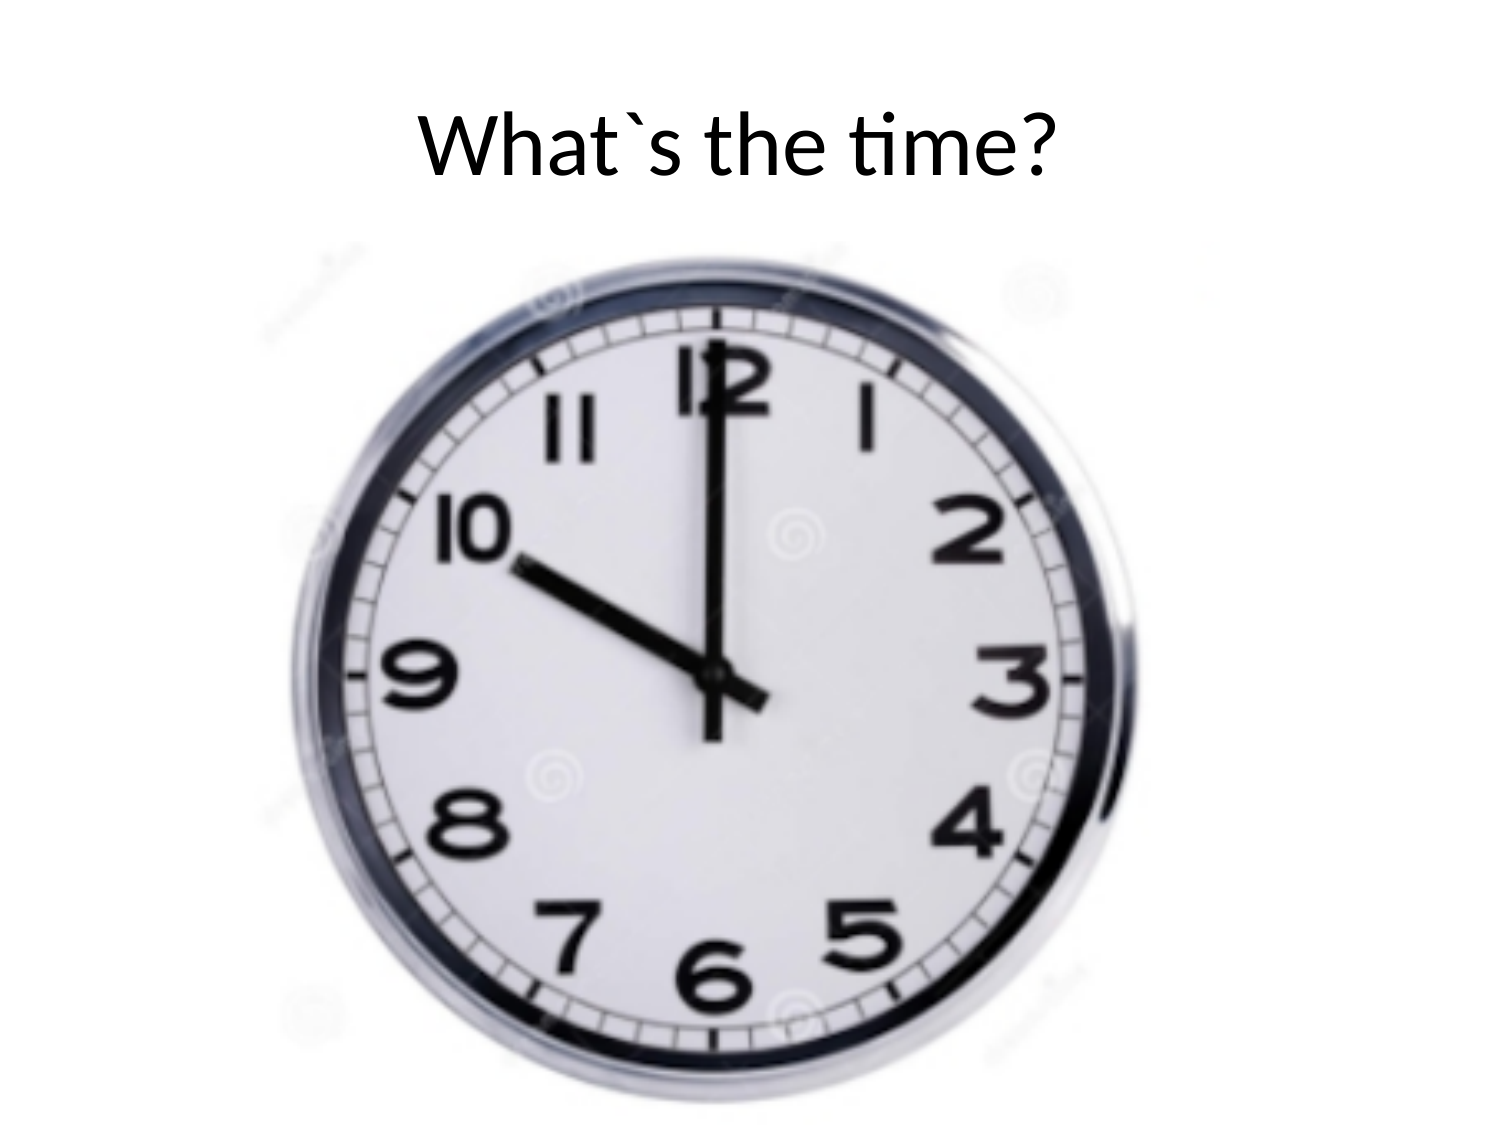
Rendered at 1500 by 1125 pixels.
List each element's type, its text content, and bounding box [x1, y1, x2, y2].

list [229, 240, 1221, 1125]
title What`s the time? [75, 45, 1425, 233]
